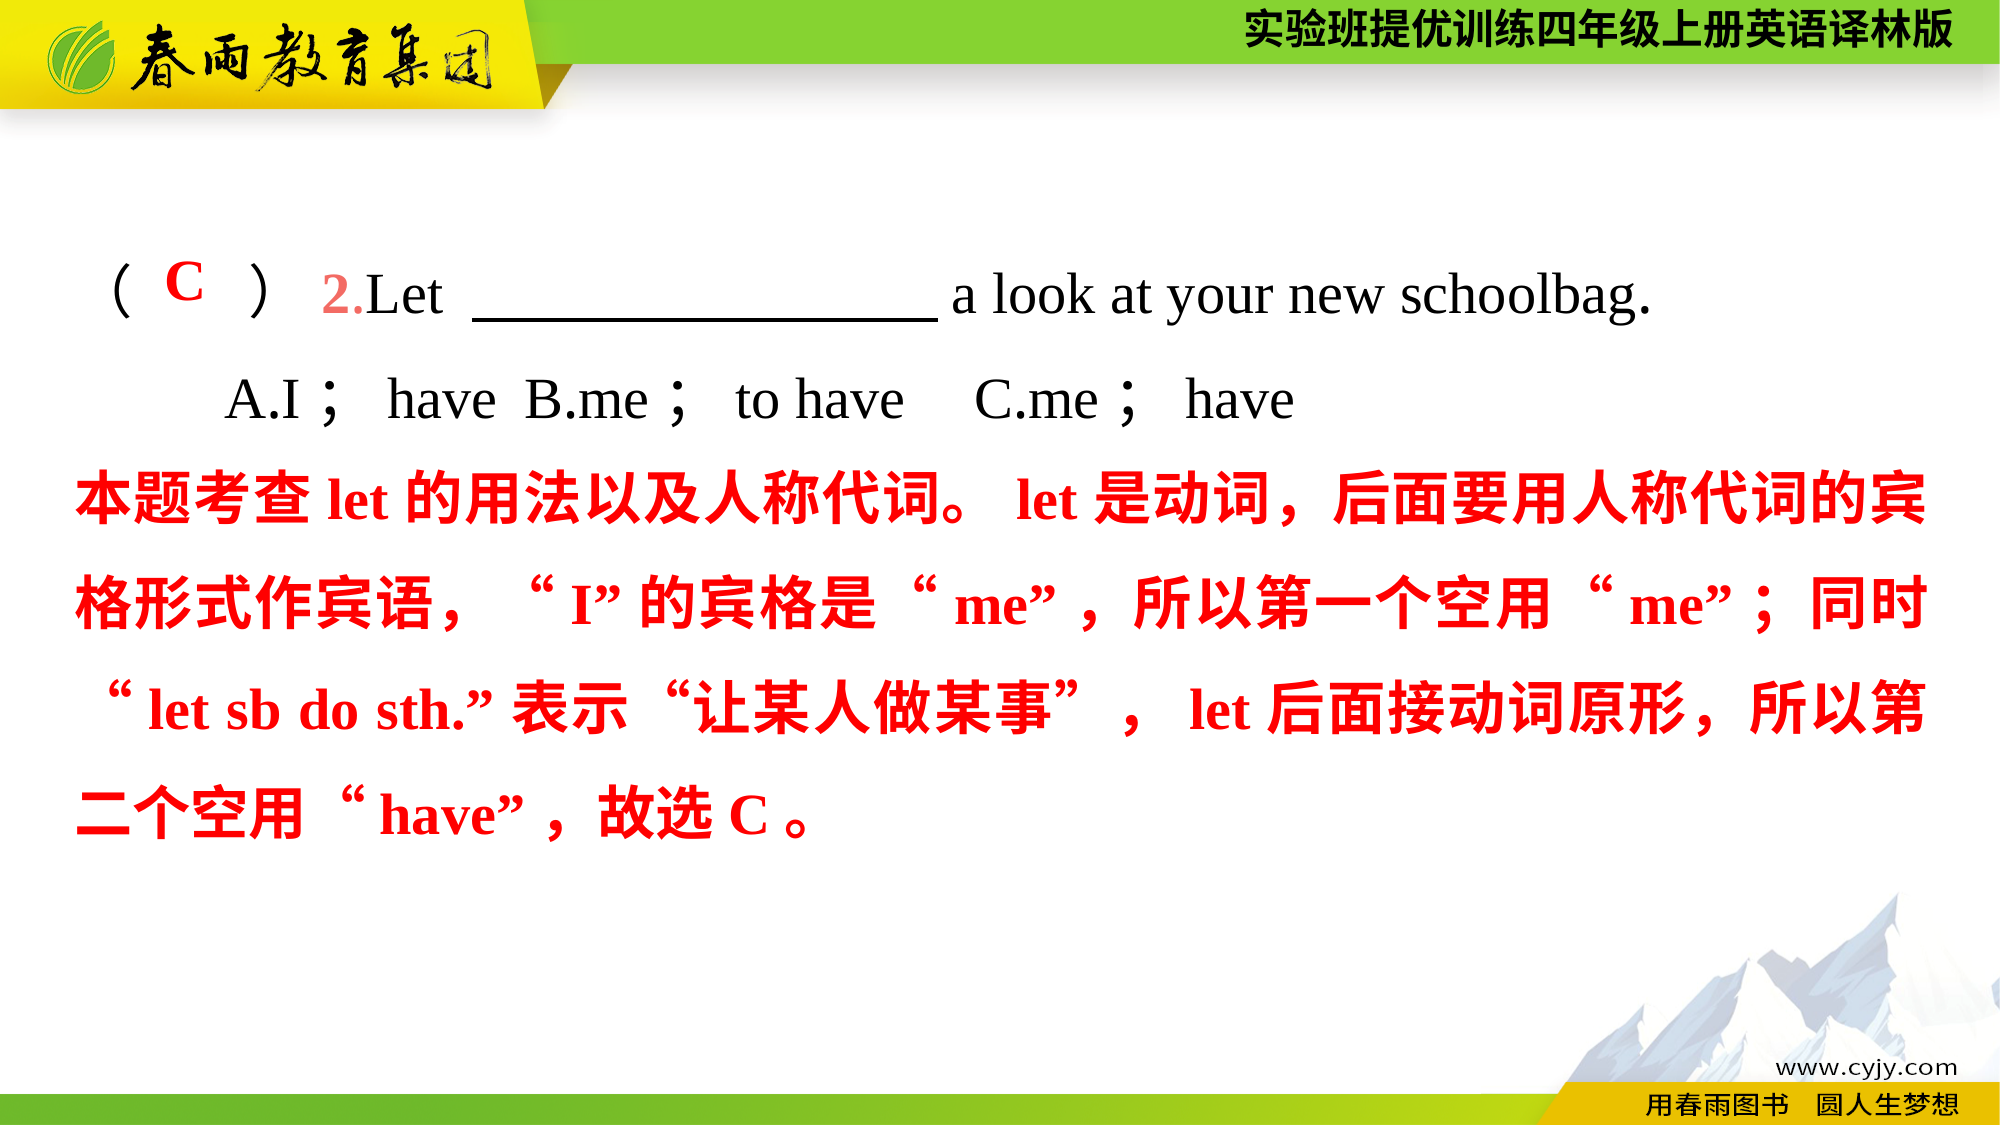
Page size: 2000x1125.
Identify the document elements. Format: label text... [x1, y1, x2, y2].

text_box 本题考查let的用法以及人称代词。let是动词，后面要用人称代词的宾格形式作宾语，“I”的宾格是“me”，所以第一个空用“me”；同时“let sb do sth.”表示“让某人做某事”，let后面接动词原形，所以第二个空用“have”，故选C。 [59, 418, 1944, 854]
list （ ）2.Let a look at your new schoolbag. A.I；have B.me；to have C.me；have [59, 212, 1944, 418]
text_box C [149, 234, 222, 320]
picture [0, 0, 2000, 1125]
